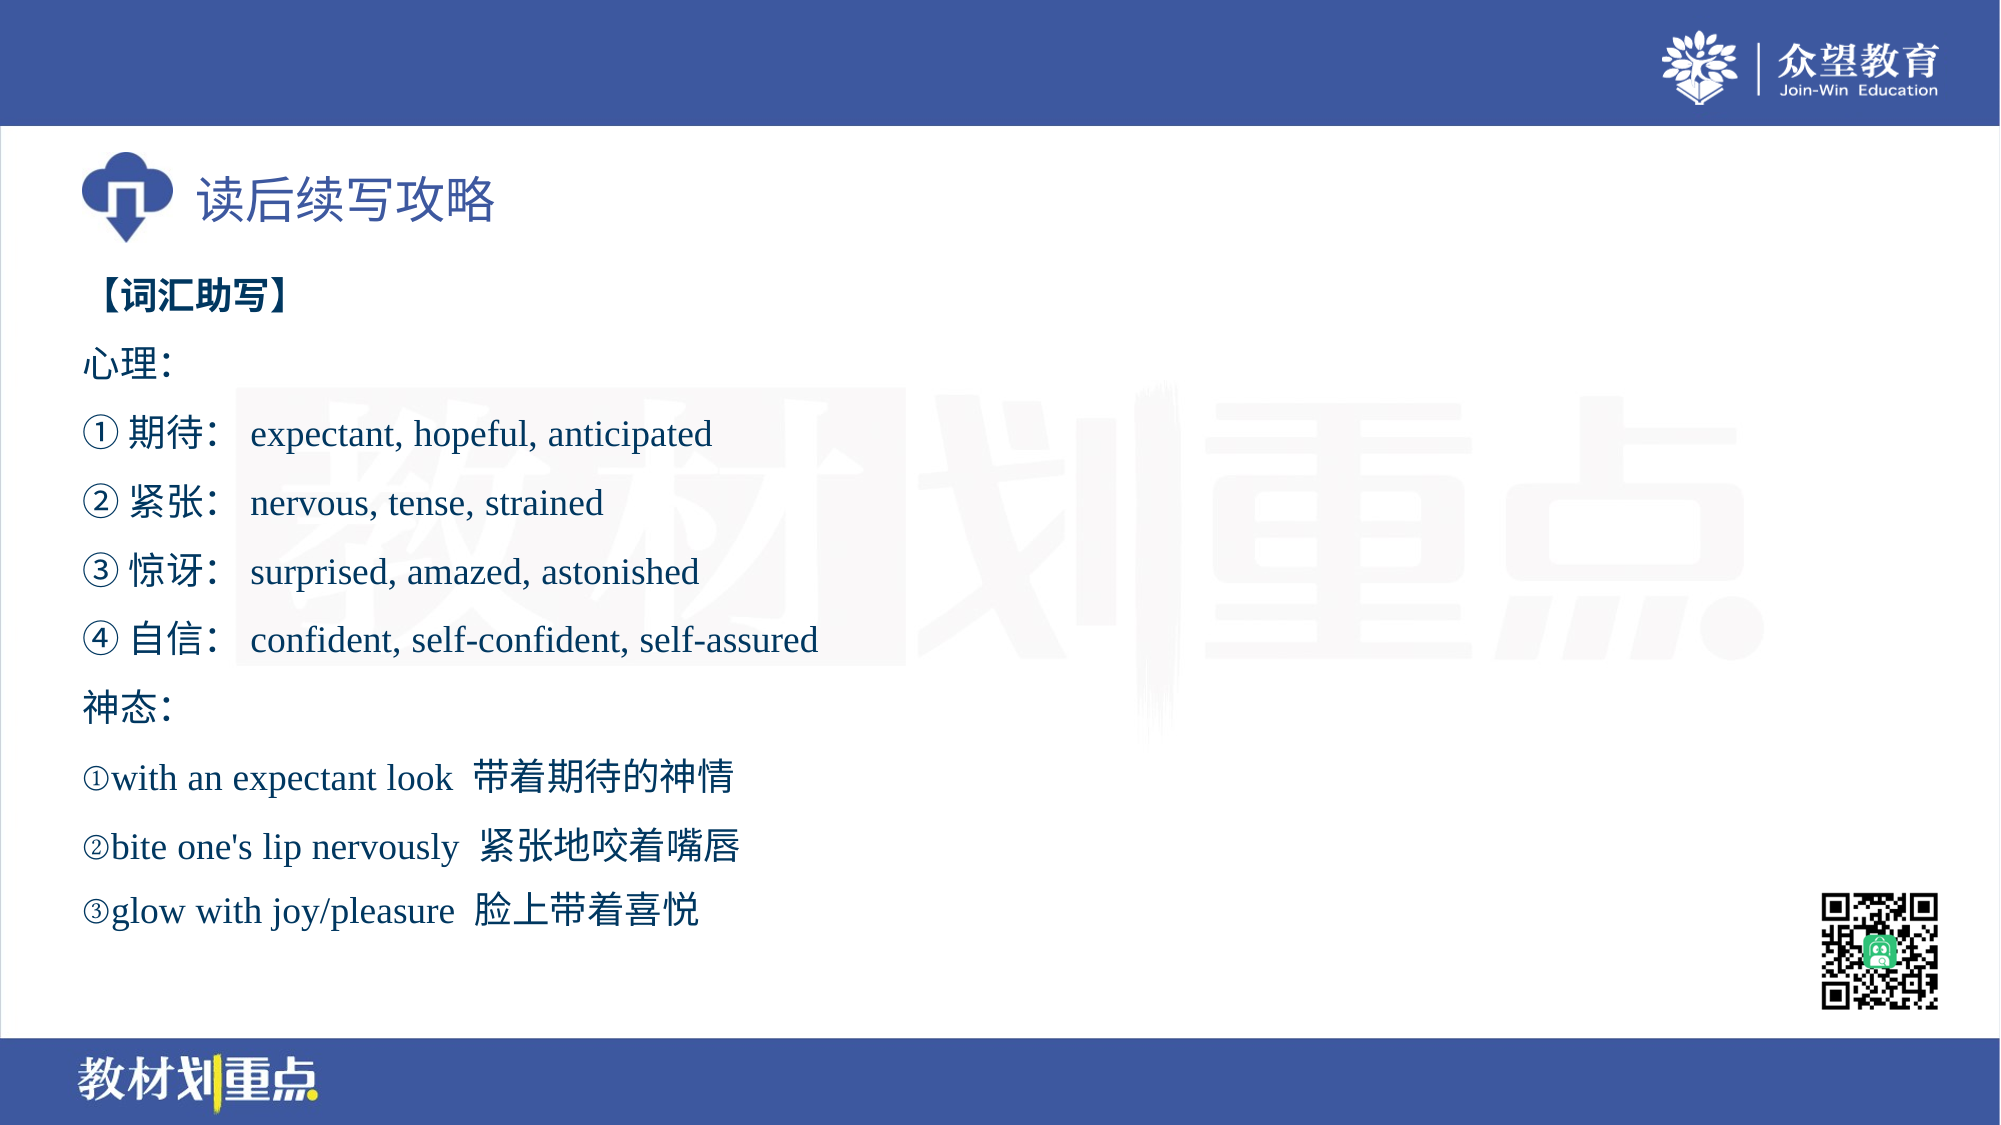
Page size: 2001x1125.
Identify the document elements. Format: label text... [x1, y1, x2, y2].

text_box 【词汇助写】 心理： ①期待：expectant, hopeful, anticipated ②紧张：nervous, tense, strained ③惊讶：surprised, amazed, astonished ④自信：confident, self-confident, self-assured 神态： ①with an expectant look 带着期待的神情 ②bite one's lip nervously 紧张地咬着嘴唇 ③glow with joy/pleasure 脸上带着喜悦 [82, 248, 1817, 925]
picture [0, 0, 2000, 1125]
